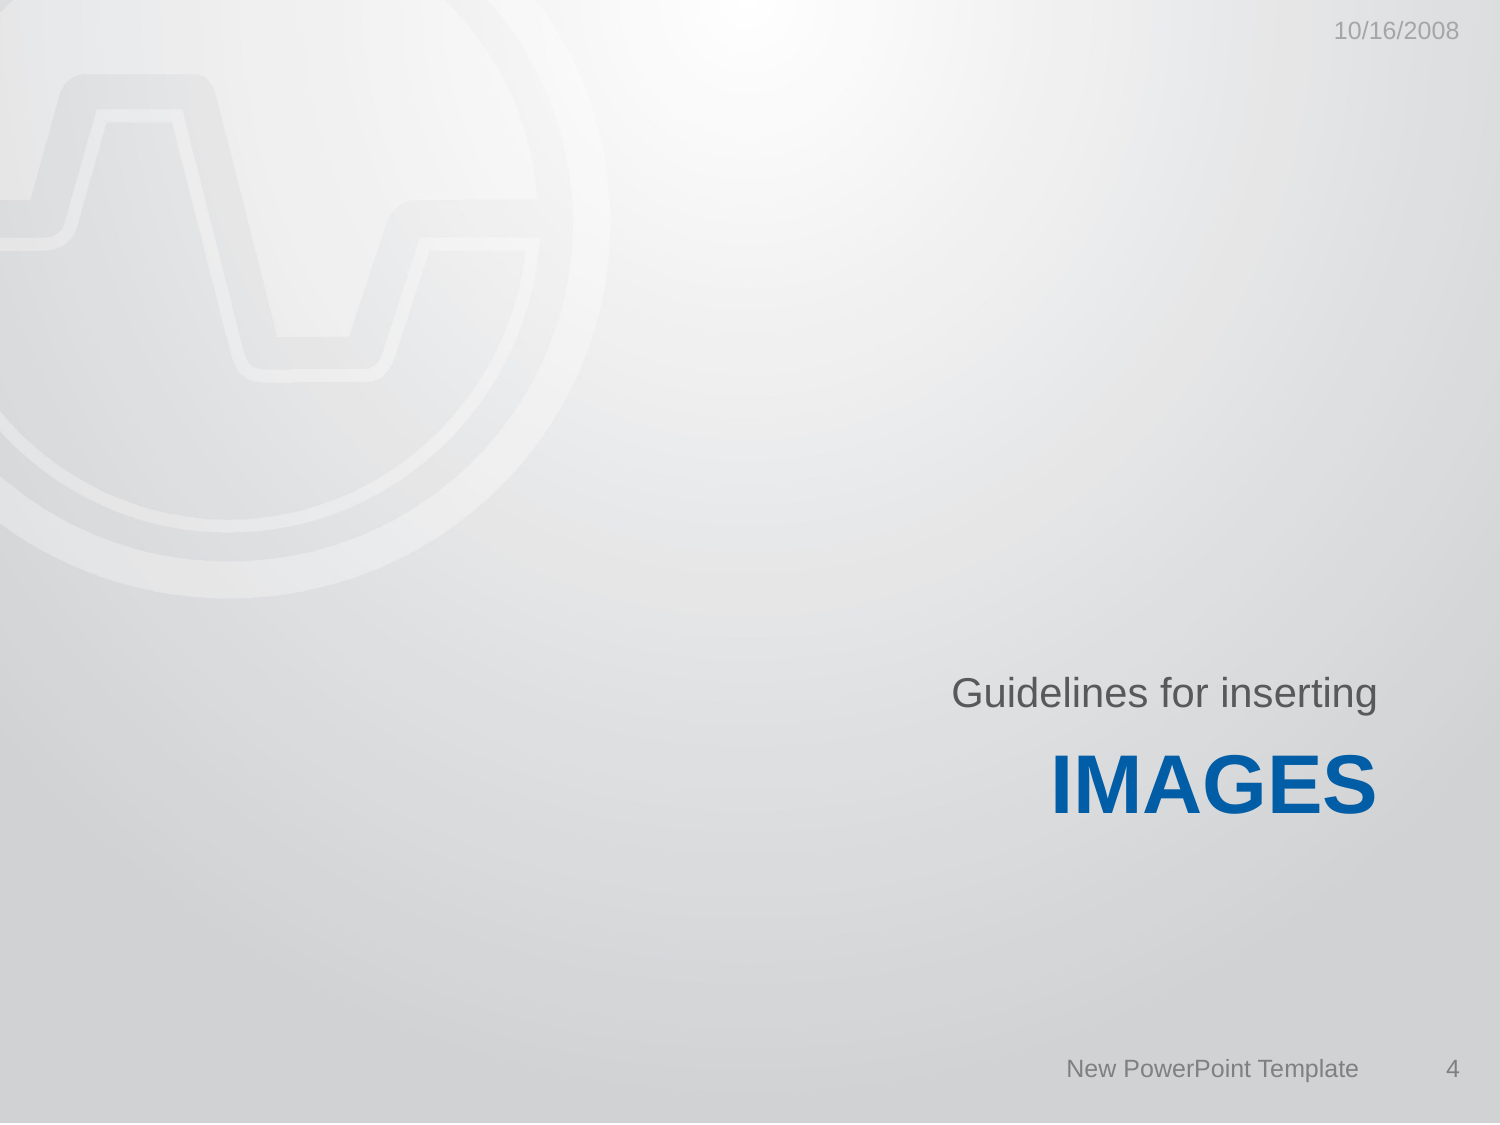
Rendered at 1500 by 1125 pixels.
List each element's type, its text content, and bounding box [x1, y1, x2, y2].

picture [0, 0, 1500, 1125]
footer New PowerPoint Template [525, 1037, 1375, 1098]
slide_number 4 [1387, 1037, 1475, 1098]
title IMAGES [118, 723, 1394, 947]
list Guidelines for inserting [118, 476, 1394, 723]
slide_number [1050, 0, 1475, 60]
